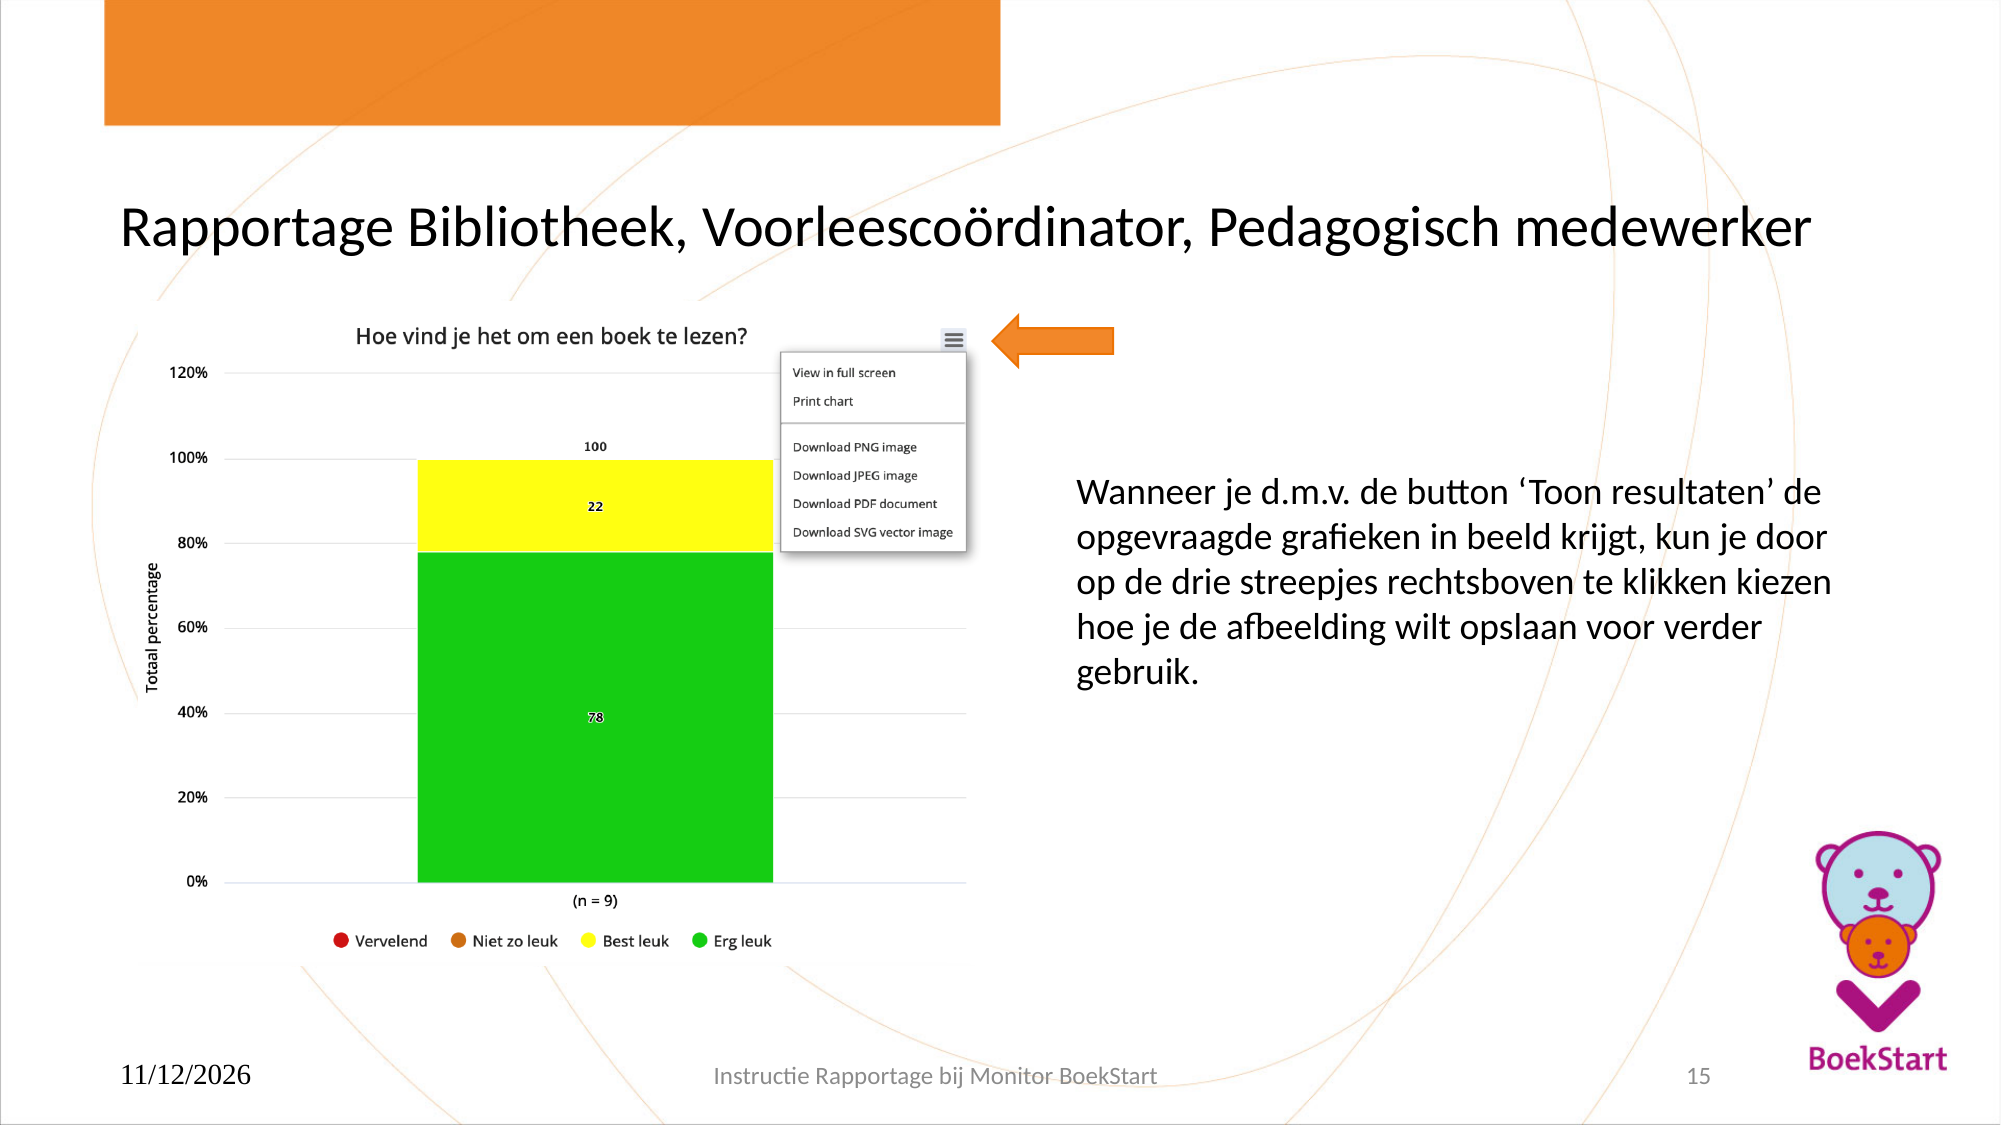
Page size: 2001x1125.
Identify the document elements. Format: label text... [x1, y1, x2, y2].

slide_number 15 [1623, 1044, 1775, 1105]
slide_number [105, 1042, 452, 1103]
picture [0, 0, 2001, 1125]
text_box [990, 312, 1115, 370]
text_box Wanneer je d.m.v. de button ‘Toon resultaten’ de opgevraagde grafieken in beeld krijgt, kun je door op de drie streepjes rechtsboven te klikken kiezen hoe je de afbeelding wilt opslaan voor verder gebruik. [1061, 459, 1883, 700]
footer Instructie Rapportage bij Monitor BoekStart [486, 1044, 1386, 1105]
title Rapportage Bibliotheek, Voorleescoördinator, Pedagogisch medewerker [105, 158, 1863, 297]
